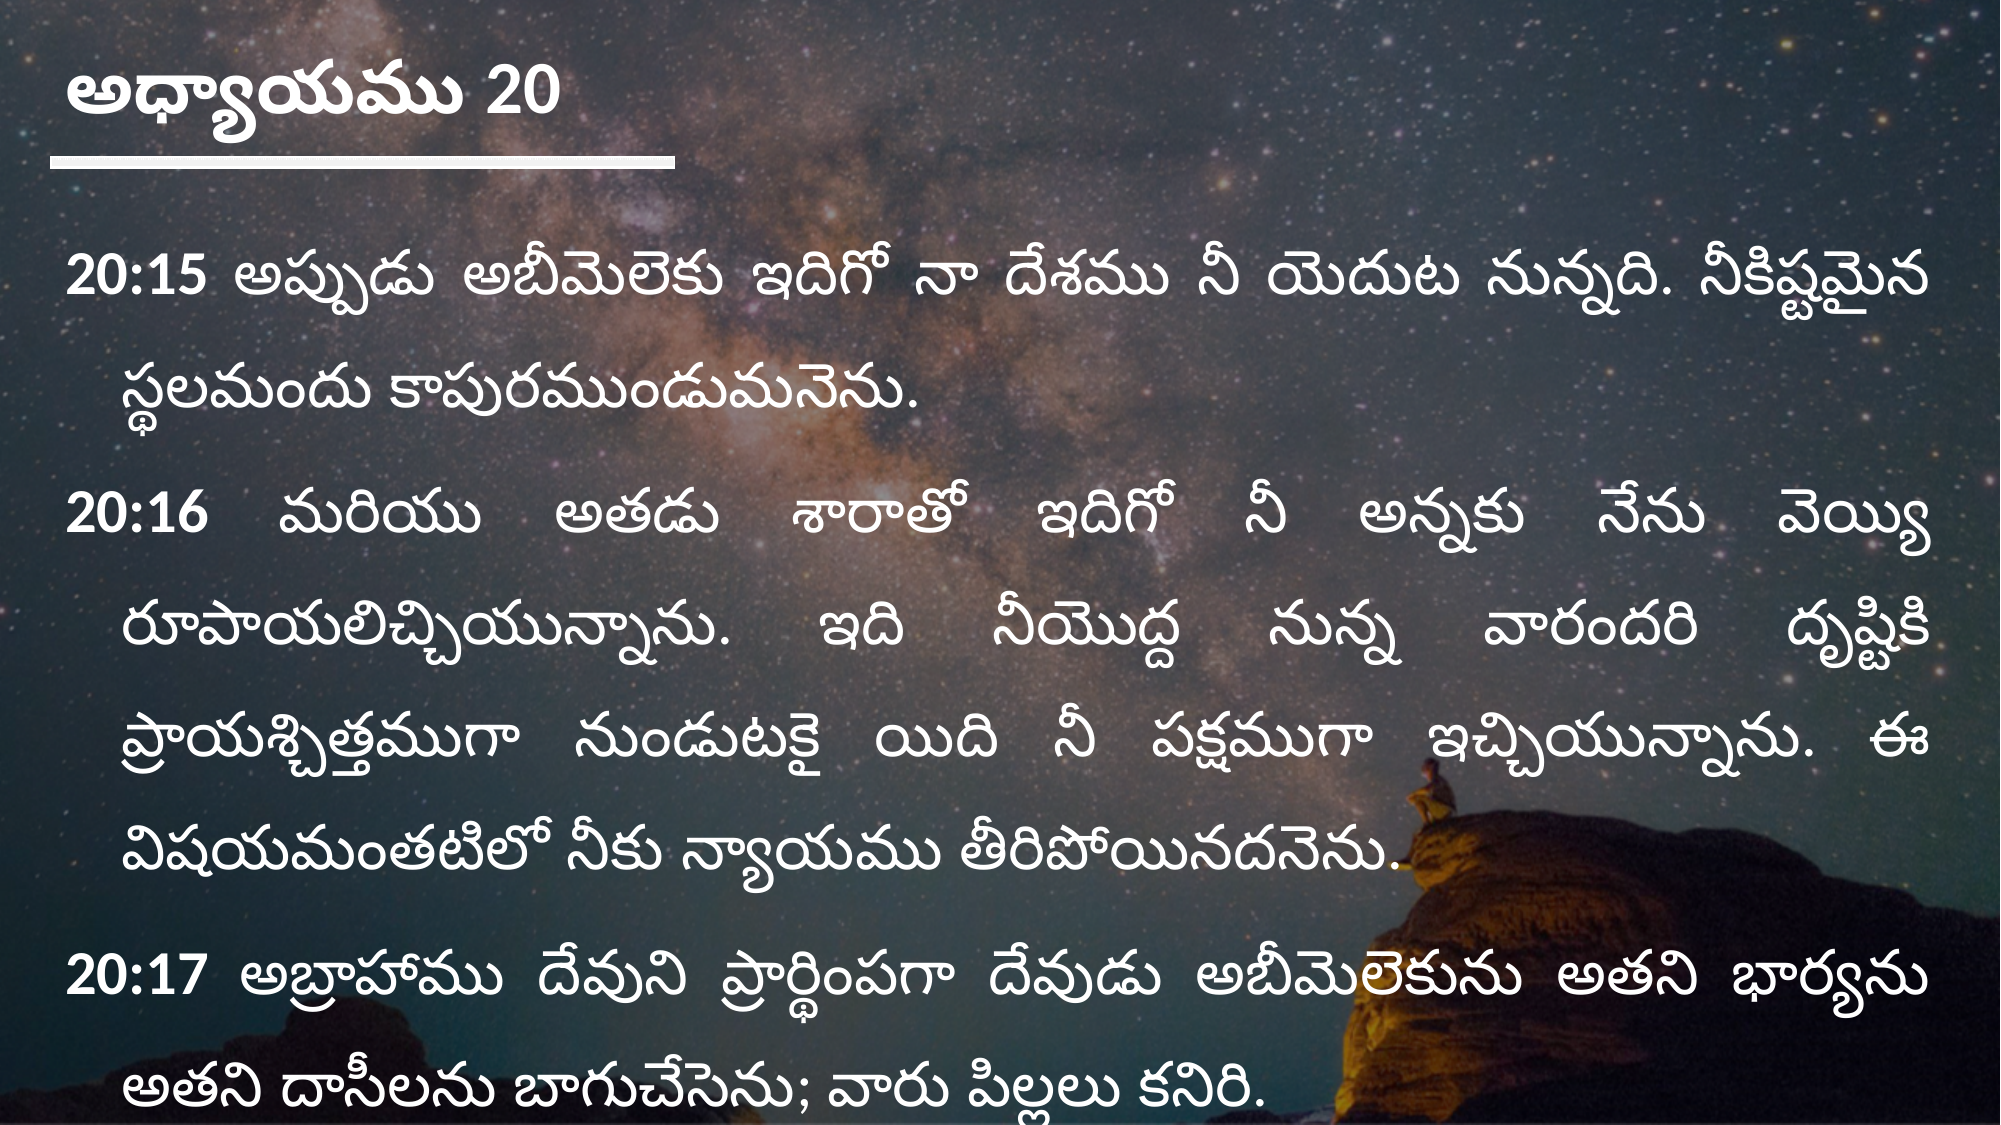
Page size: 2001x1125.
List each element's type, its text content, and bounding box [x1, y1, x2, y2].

list 20:15 అప్పుడు అబీమెలెకు ఇదిగో నా దేశము నీ యెదుట నున్నది. నీకిష్టమైన స్థలమందు కాపురముండుమనెను. 20:16 మరియు అతడు శారాతో ఇదిగో నీ అన్నకు నేను వెయ్యి రూపాయలిచ్చియున్నాను. ఇది నీయొద్ద నున్న వారందరి దృష్టికి ప్రాయశ్చిత్తముగా నుండుటకై యిది నీ పక్షముగా ఇచ్చియున్నాను. ఈ విషయమంతటిలో నీకు న్యాయము తీరిపోయినదనెను. 20:17 అబ్రాహాము దేవుని ప్రార్థింపగా దేవుడు అబీమెలెకును అతని భార్యను అతని దాసీలను బాగుచేసెను; వారు పిల్లలు కనిరి. [50, 187, 1946, 1063]
picture [0, 0, 2000, 1125]
title అధ్యాయము 20 [50, 0, 1925, 167]
